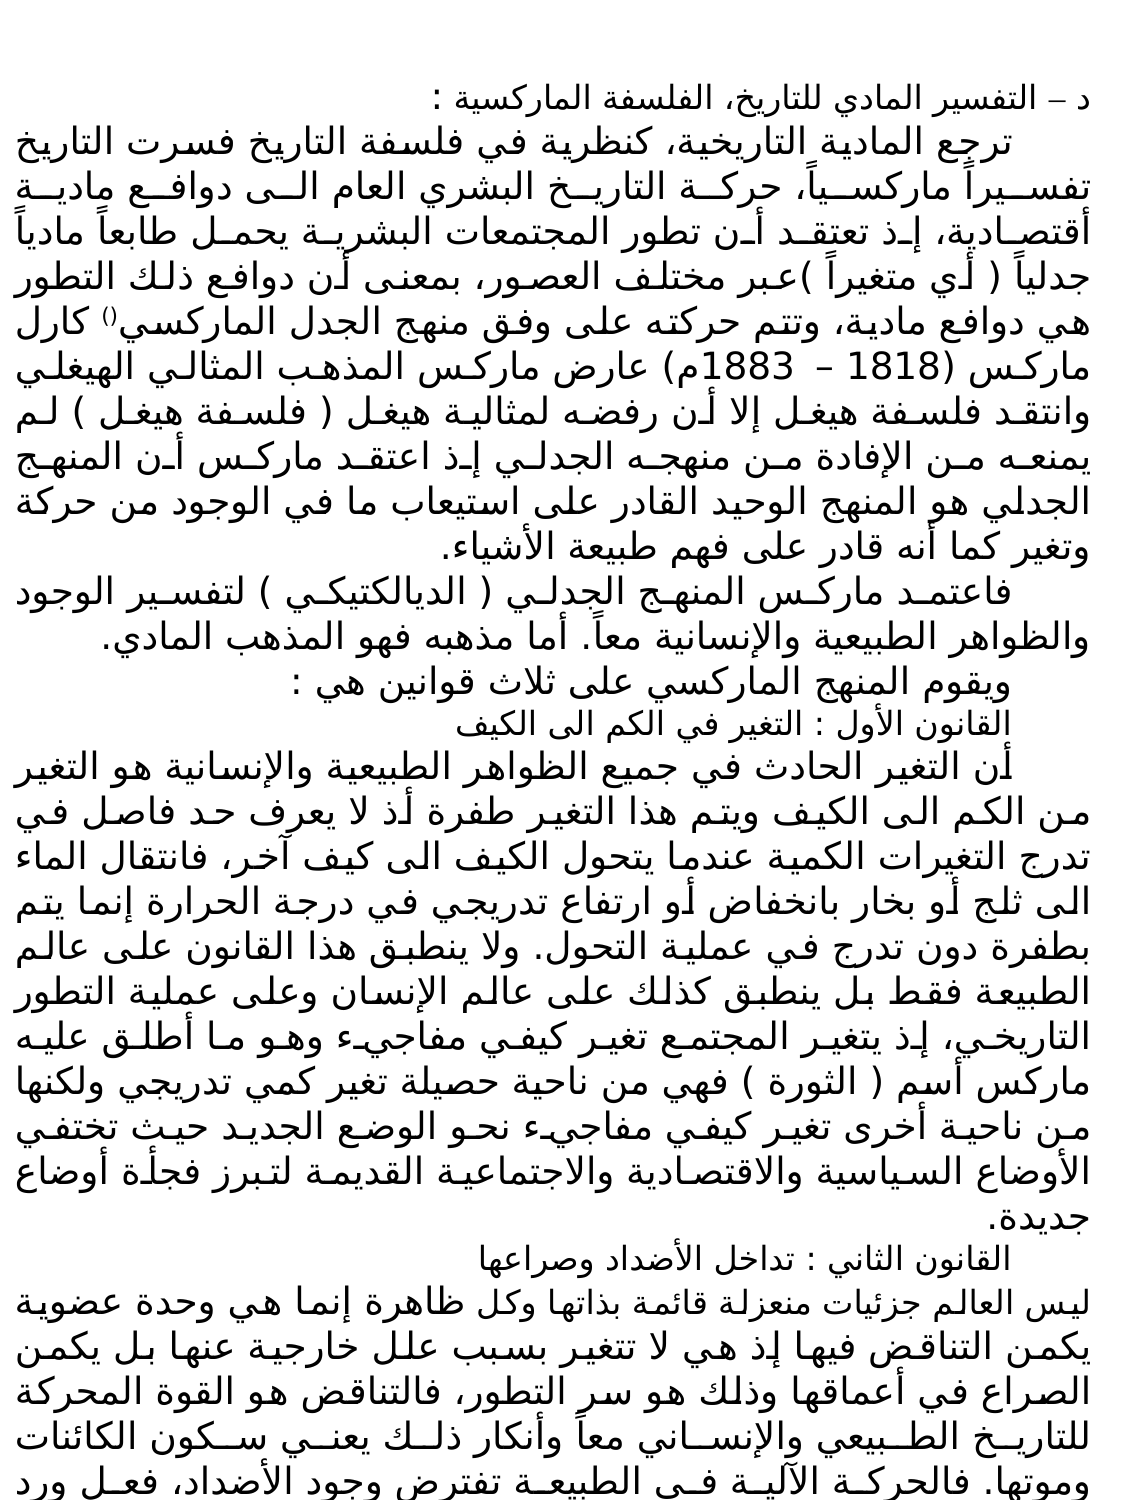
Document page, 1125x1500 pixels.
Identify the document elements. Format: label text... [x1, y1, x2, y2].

text_box د – التفسير المادي للتاريخ، الفلسفة الماركسية : ترجع المادية التاريخية، كنظرية في فلسفة التاريخ فسرت التاريخ تفسيراً ماركسياً، حركة التاريخ البشري العام الى دوافع مادية أقتصادية، إذ تعتقد أن تطور المجتمعات البشرية يحمل طابعاً مادياً جدلياً ( أي متغيراً )عبر مختلف العصور، بمعنى أن دوافع ذلك التطور هي دوافع مادية، وتتم حركته على وفق منهج الجدل الماركسي() كارل ماركس (1818 – 1883م) عارض ماركس المذهب المثالي الهيغلي وانتقد فلسفة هيغل إلا أن رفضه لمثالية هيغل ( فلسفة هيغل ) لم يمنعه من الإفادة من منهجه الجدلي إذ اعتقد ماركس أن المنهج الجدلي هو المنهج الوحيد القادر على استيعاب ما في الوجود من حركة وتغير كما أنه قادر على فهم طبيعة الأشياء. فاعتمد ماركس المنهج الجدلي ( الديالكتيكي ) لتفسير الوجود والظواهر الطبيعية والإنسانية معاً. أما مذهبه فهو المذهب المادي. ويقوم المنهج الماركسي على ثلاث قوانين هي : القانون الأول : التغير في الكم الى الكيف أن التغير الحادث في جميع الظواهر الطبيعية والإنسانية هو التغير من الكم الى الكيف ويتم هذا التغير طفرة أذ لا يعرف حد فاصل في تدرج التغيرات الكمية عندما يتحول الكيف الى كيف آخر، فانتقال الماء الى ثلج أو بخار بانخفاض أو ارتفاع تدريجي في درجة الحرارة إنما يتم بطفرة دون تدرج في عملية التحول. ولا ينطبق هذا القانون على عالم الطبيعة فقط بل ينطبق كذلك على عالم الإنسان وعلى عملية التطور التاريخي، إذ يتغير المجتمع تغير كيفي مفاجيء وهو ما أطلق عليه ماركس أسم ( الثورة ) فهي من ناحية حصيلة تغير كمي تدريجي ولكنها من ناحية أخرى تغير كيفي مفاجيء نحو الوضع الجديد حيث تختفي الأوضاع السياسية والاقتصادية والاجتماعية القديمة لتبرز فجأة أوضاع جديدة. القانون الثاني : تداخل الأضداد وصراعها ليس العالم جزئيات منعزلة قائمة بذاتها وكل ظاهرة إنما هي وحدة عضوية يكمن التناقض فيها إذ هي لا تتغير بسبب علل خارجية عنها بل يكمن الصراع في أعماقها وذلك هو سر التطور، فالتناقض هو القوة المحركة للتاريخ الطبيعي والإنساني معاً وأنكار ذلك يعني سكون الكائنات وموتها. فالحركة الآلية في الطبيعة تفترض وجود الأضداد، فعل ورد فعل وفي داخل الذرة ( نوات موجبة والكترون سالب ) فالتناقضات تتعايش مع بعضها كالحياة والموت فهذا القانون هو عبارة عن ( صراع الأضداد ). () أنظر : أيضاً ، ص218. [0, 64, 1106, 1500]
